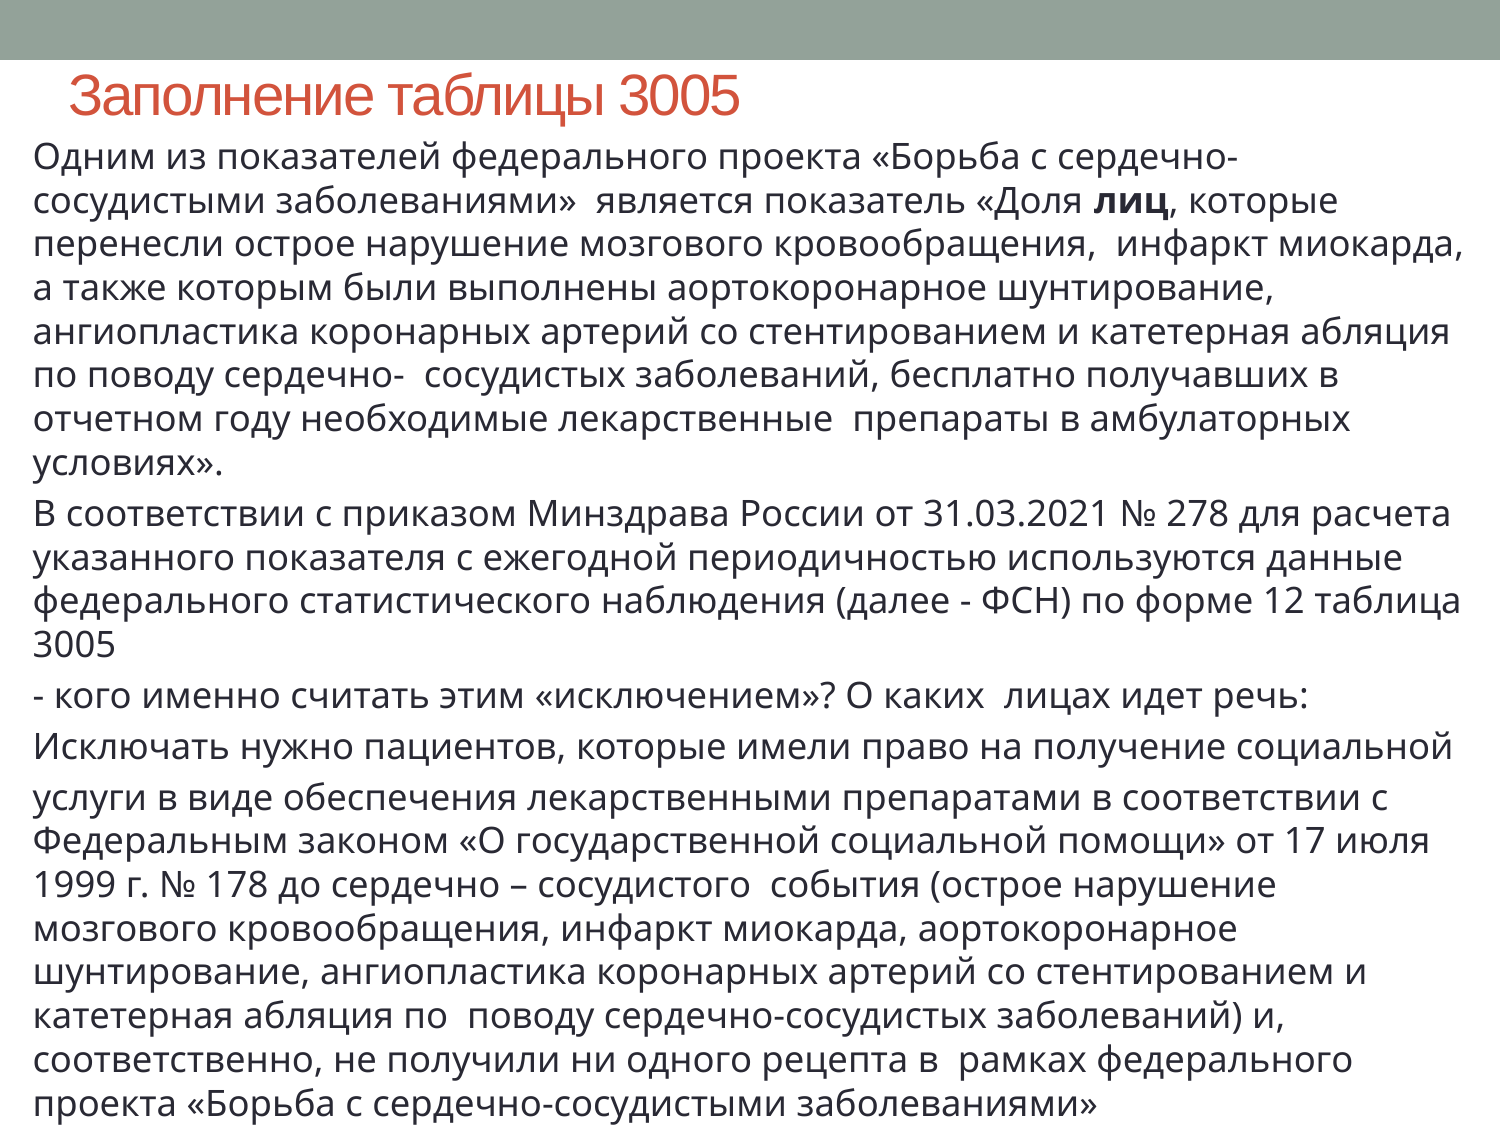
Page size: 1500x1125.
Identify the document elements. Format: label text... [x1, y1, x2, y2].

title Заполнение таблицы 3005 [53, 0, 1425, 125]
list Одним из показателей федерального проекта «Борьба с сердечно-сосудистыми заболеваниями» является показатель «Доля лиц, которые перенесли острое нарушение мозгового кровообращения, инфаркт миокарда, а также которым были выполнены аортокоронарное шунтирование, ангиопластика коронарных артерий со стентированием и катетерная абляция по поводу сердечно- сосудистых заболеваний, бесплатно получавших в отчетном году необходимые лекарственные препараты в амбулаторных условиях». В соответствии с приказом Минздрава России от 31.03.2021 № 278 для расчета указанного показателя с ежегодной периодичностью используются данные федерального статистического наблюдения (далее - ФСН) по форме 12 таблица 3005 - кого именно считать этим «исключением»? О каких лицах идет речь: Исключать нужно пациентов, которые имели право на получение социальной услуги в виде обеспечения лекарственными препаратами в соответствии с Федеральным законом «О государственной социальной помощи» от 17 июля 1999 г. № 178 до сердечно – сосудистого события (острое нарушение мозгового кровообращения, инфаркт миокарда, аортокоронарное шунтирование, ангиопластика коронарных артерий со стентированием и катетерная абляция по поводу сердечно-сосудистых заболеваний) и, соответственно, не получили ни одного рецепта в рамках федерального проекта «Борьба с сердечно-сосудистыми заболеваниями» [17, 125, 1483, 1063]
